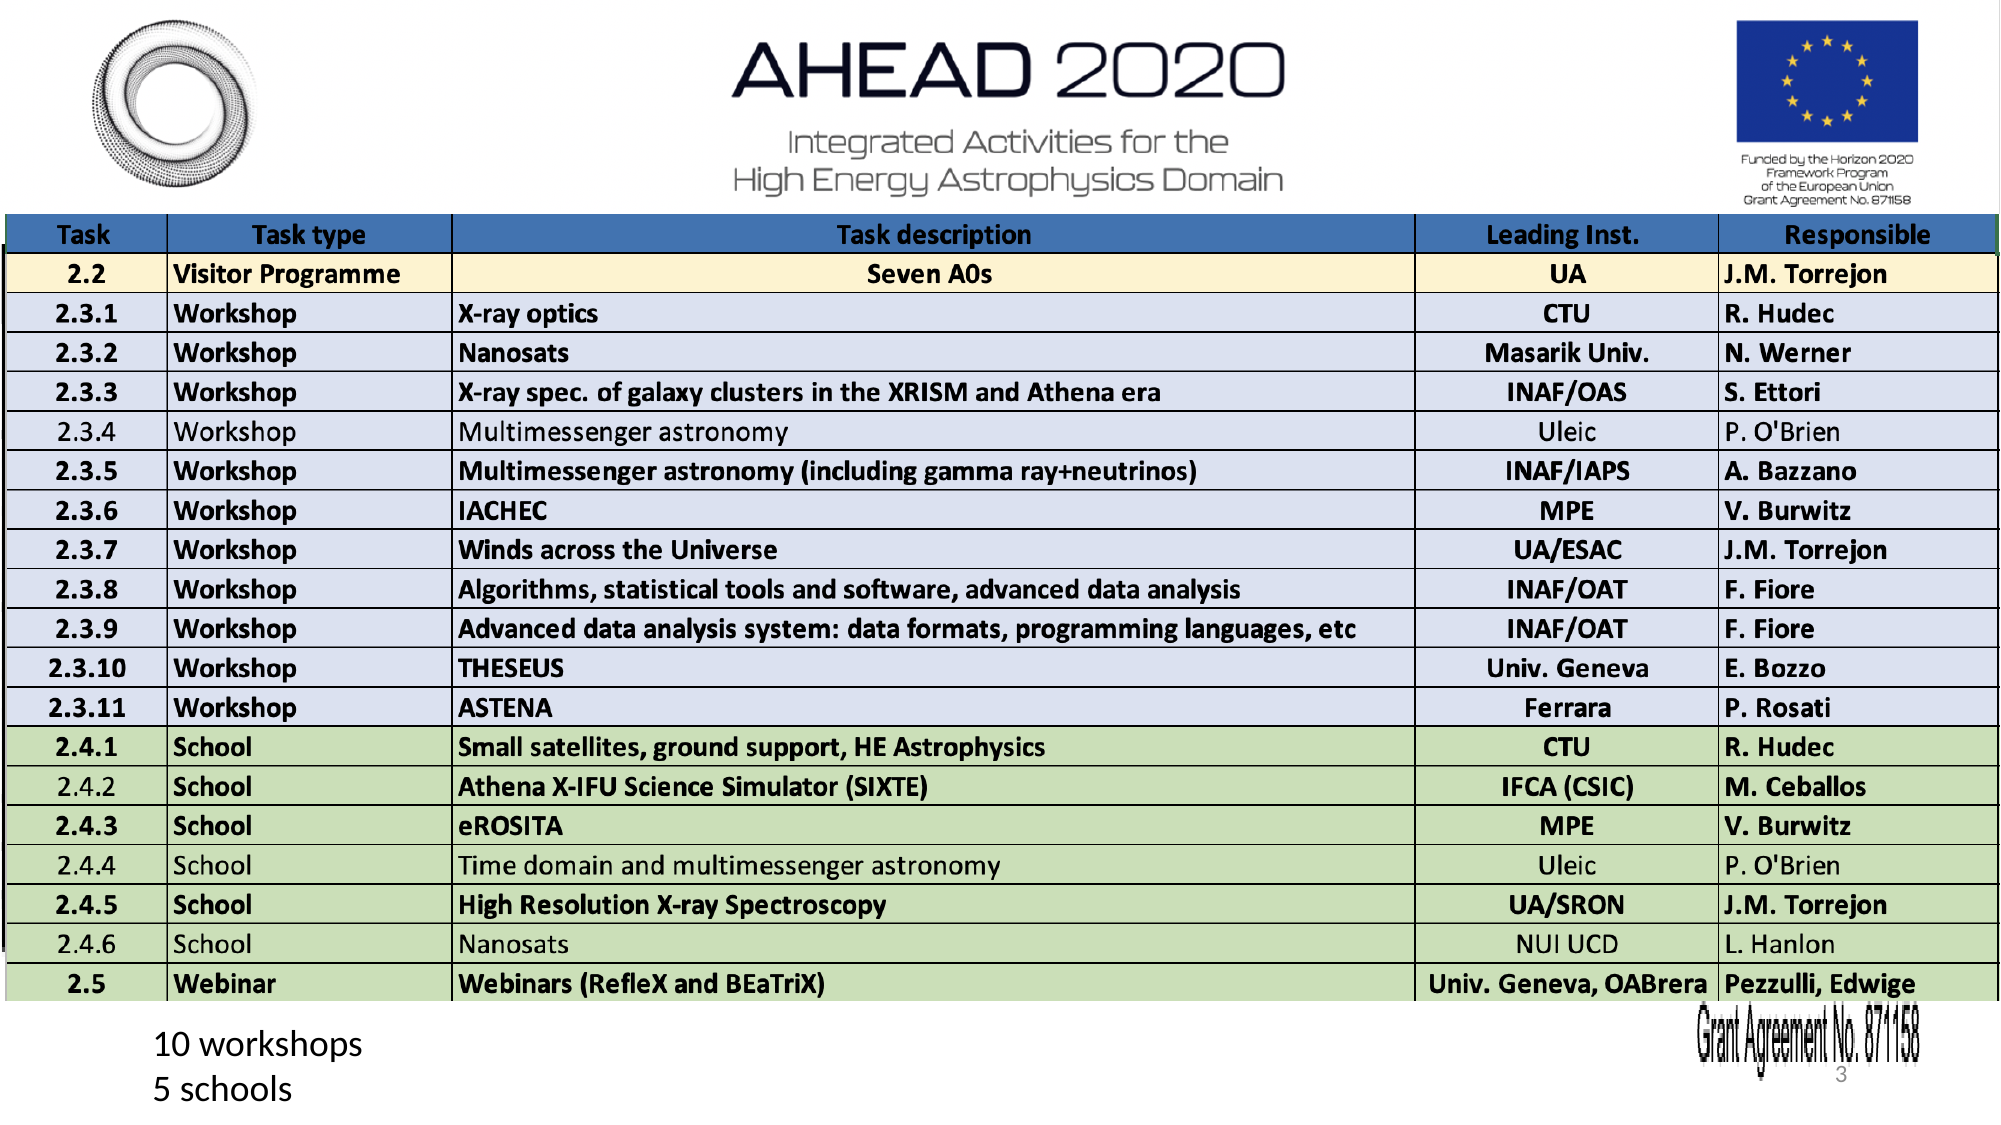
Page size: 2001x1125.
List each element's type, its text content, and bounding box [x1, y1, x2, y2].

slide_number 3 [1412, 1042, 1863, 1103]
picture [0, 0, 2001, 1125]
text_box 10 workshops 5 schools [137, 1011, 1205, 1117]
